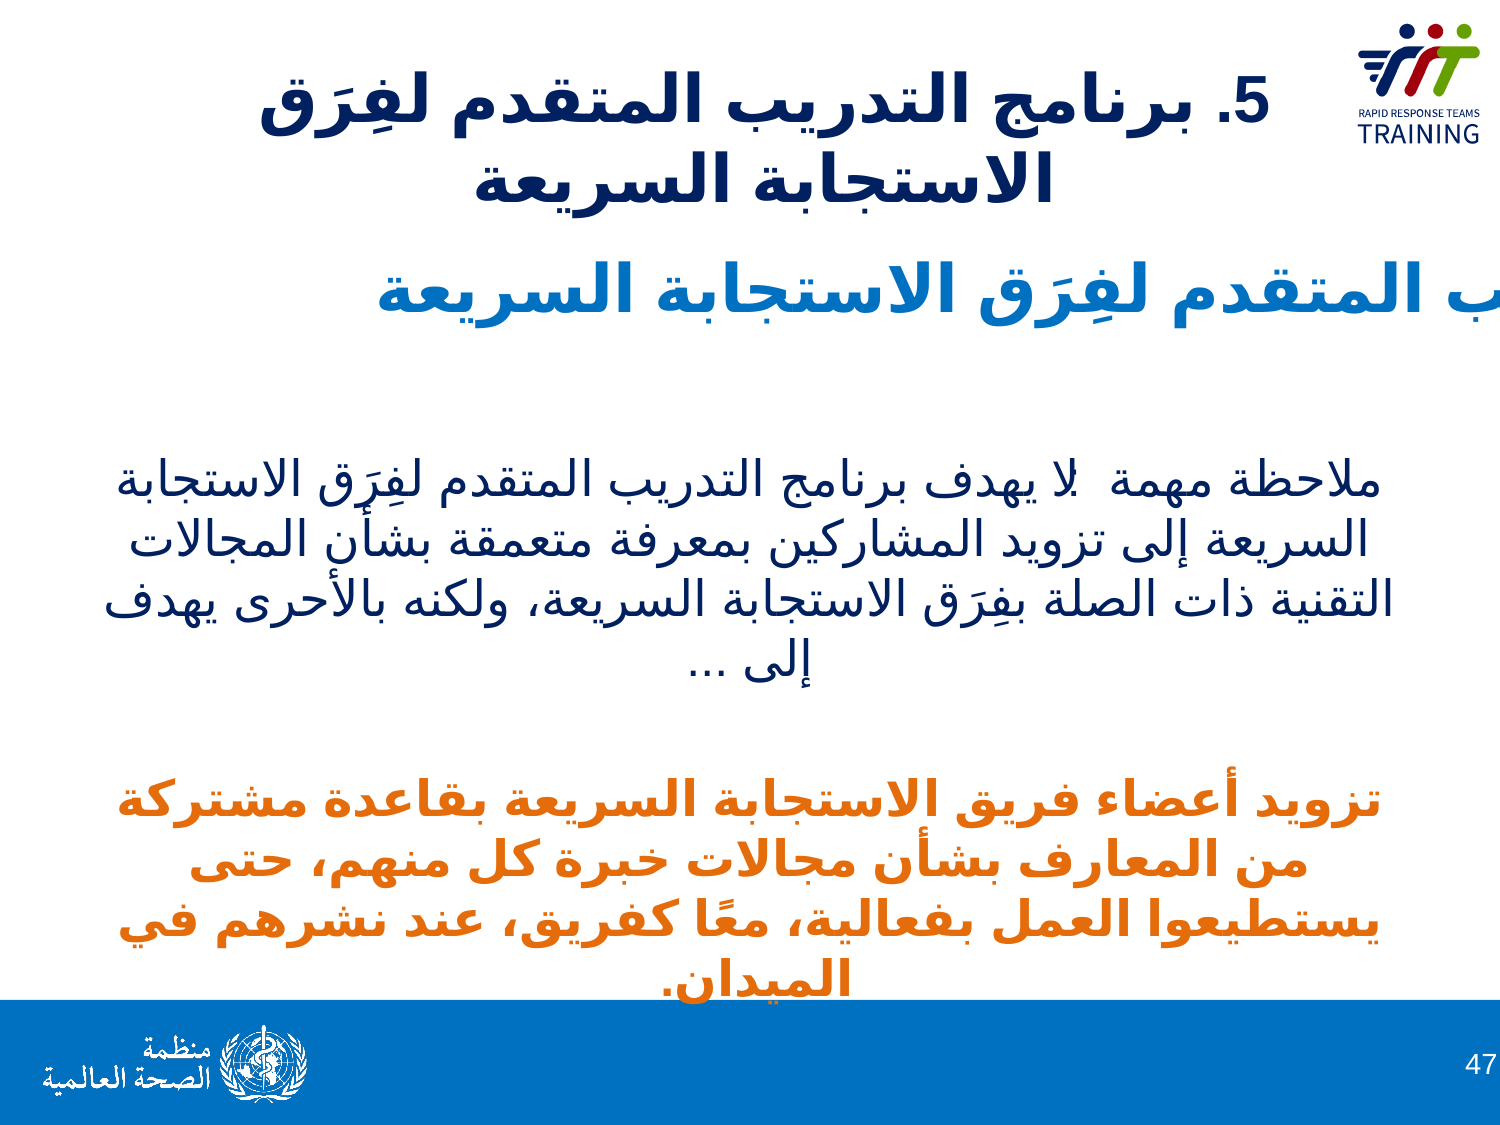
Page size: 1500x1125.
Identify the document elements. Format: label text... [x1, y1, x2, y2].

picture [43, 1025, 307, 1103]
list ملاحظة مهمة: لا يهدف برنامج التدريب المتقدم لفِرَق الاستجابة السريعة إلى تزويد المشاركين بمعرفة متعمقة بشأن المجالات التقنية ذات الصلة بفِرَق الاستجابة السريعة، ولكنه بالأحرى يهدف إلى ... تزويد أعضاء فريق الاستجابة السريعة بقاعدة مشتركة من المعارف بشأن مجالات خبرة كل منهم، حتى يستطيعوا العمل بفعالية، معًا كفريق، عند نشرهم في الميدان. [75, 438, 1425, 952]
title 5. برنامج التدريب المتقدم لفِرَق الاستجابة السريعة [89, 41, 1440, 230]
picture [1357, 23, 1480, 144]
text_box هدف برنامج التدريب المتقدم لفِرَق الاستجابة السريعة [360, 237, 1500, 333]
